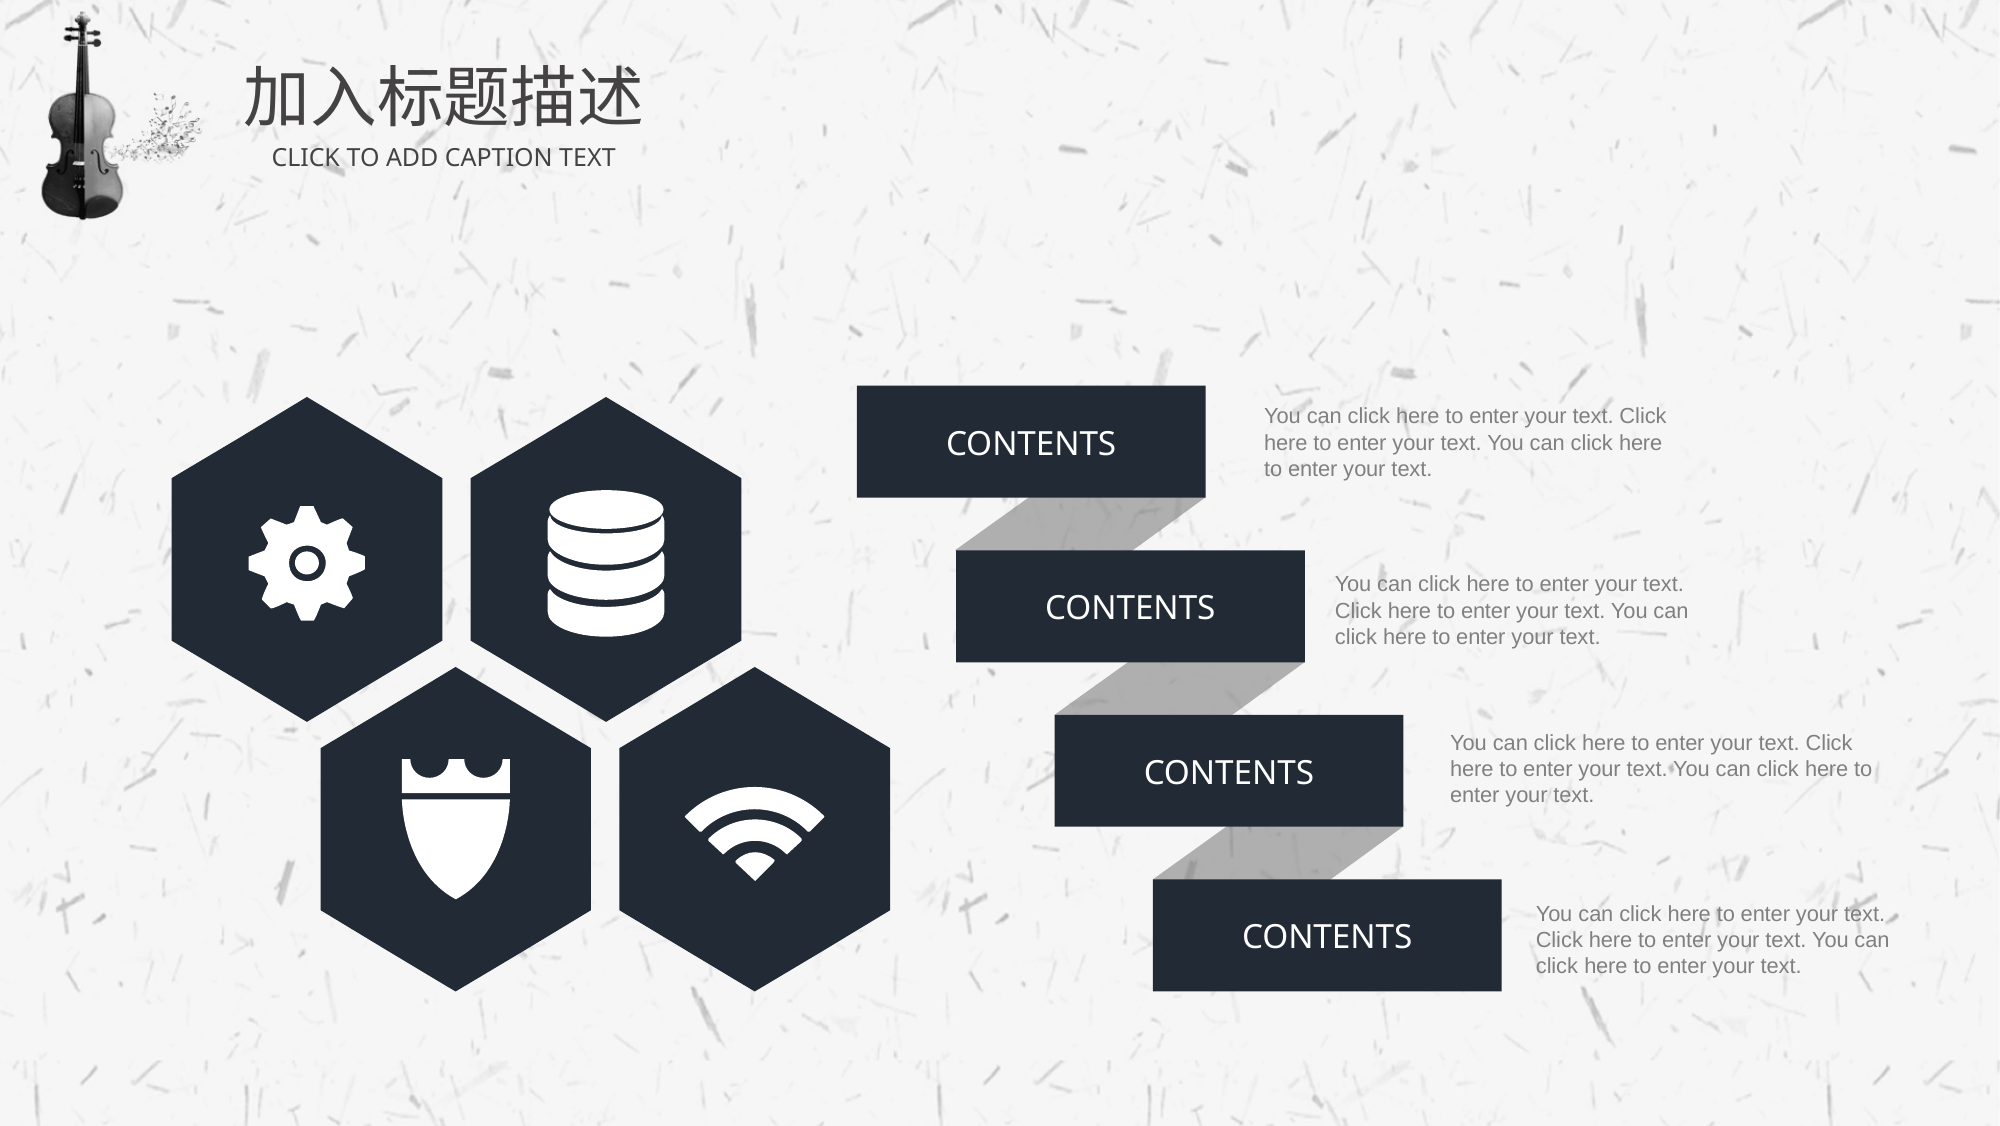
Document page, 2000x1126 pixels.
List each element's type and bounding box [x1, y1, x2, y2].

text_box [176, 54, 711, 172]
picture [0, 0, 2000, 1126]
text_box [856, 385, 1949, 992]
text_box [171, 396, 856, 992]
